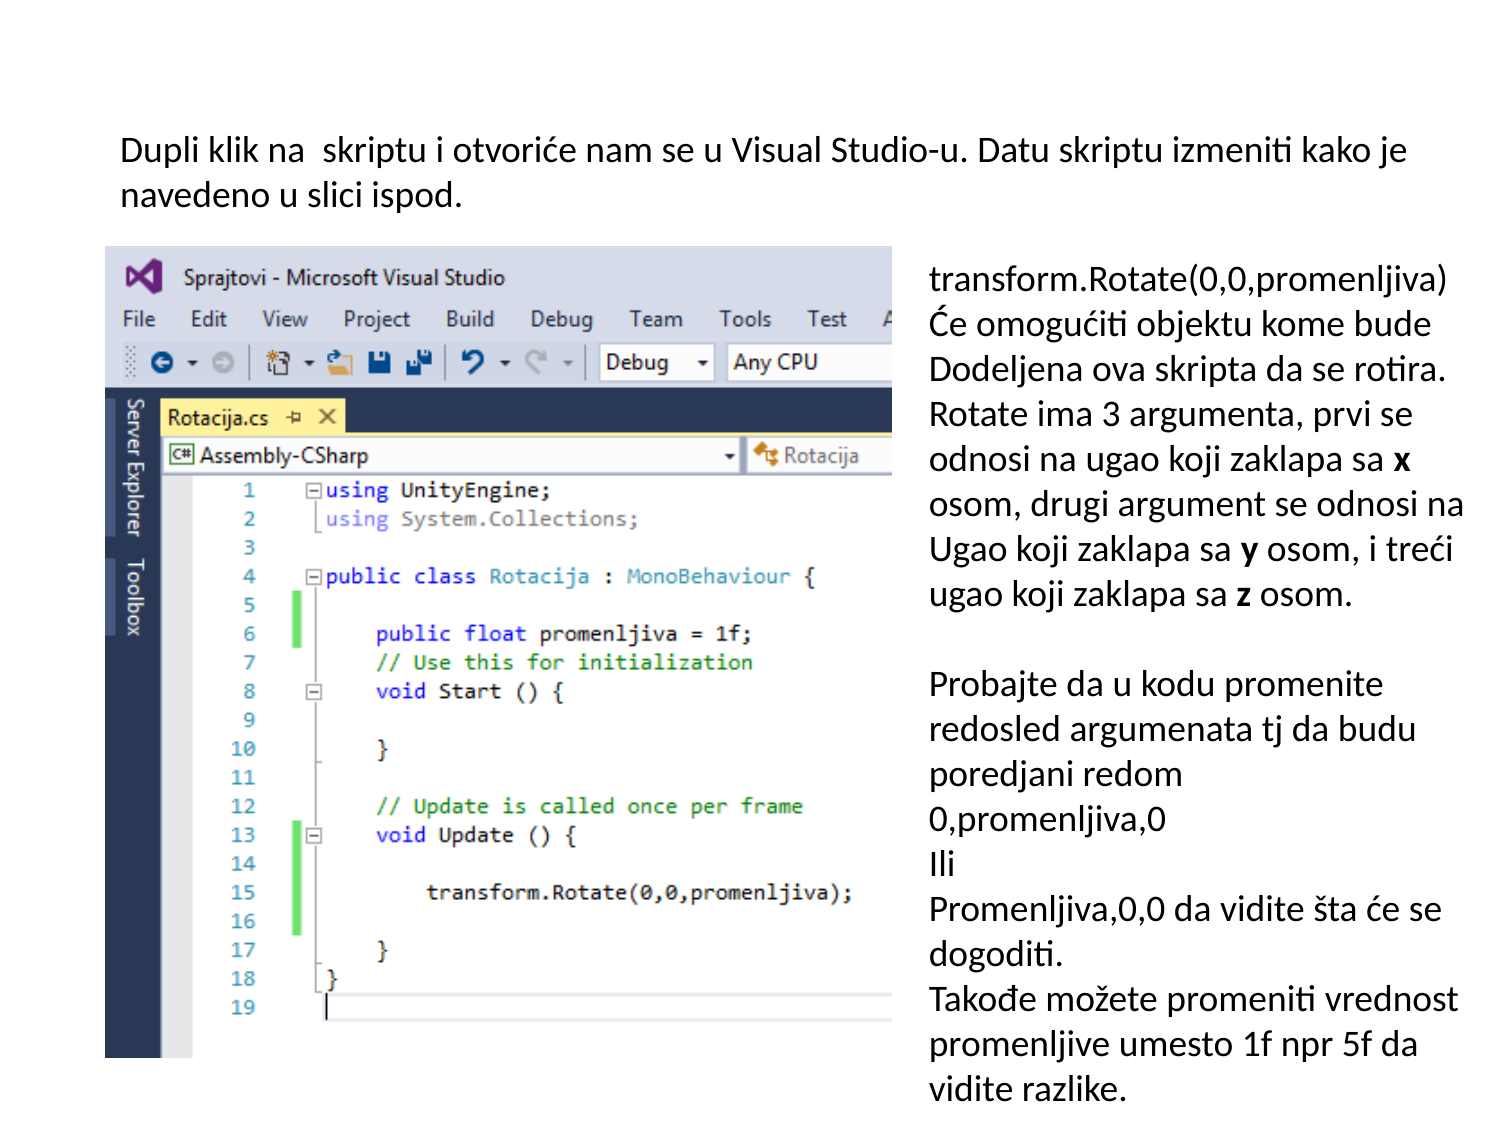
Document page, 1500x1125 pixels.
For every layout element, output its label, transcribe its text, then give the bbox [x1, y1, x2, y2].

text_box transform.Rotate(0,0,promenljiva) Će omogućiti objektu kome bude Dodeljena ova skripta da se rotira. Rotate ima 3 argumenta, prvi se odnosi na ugao koji zaklapa sa x osom, drugi argument se odnosi na Ugao koji zaklapa sa y osom, i treći ugao koji zaklapa sa z osom. Probajte da u kodu promenite redosled argumenata tj da budu poredjani redom 0,promenljiva,0 Ili Promenljiva,0,0 da vidite šta će se dogoditi. Takođe možete promeniti vrednost promenljive umesto 1f npr 5f da vidite razlike. [913, 246, 1500, 1117]
picture [105, 246, 892, 1058]
text_box Dupli klik na skriptu i otvoriće nam se u Visual Studio-u. Datu skriptu izmeniti kako je navedeno u slici ispod. [105, 117, 1465, 222]
